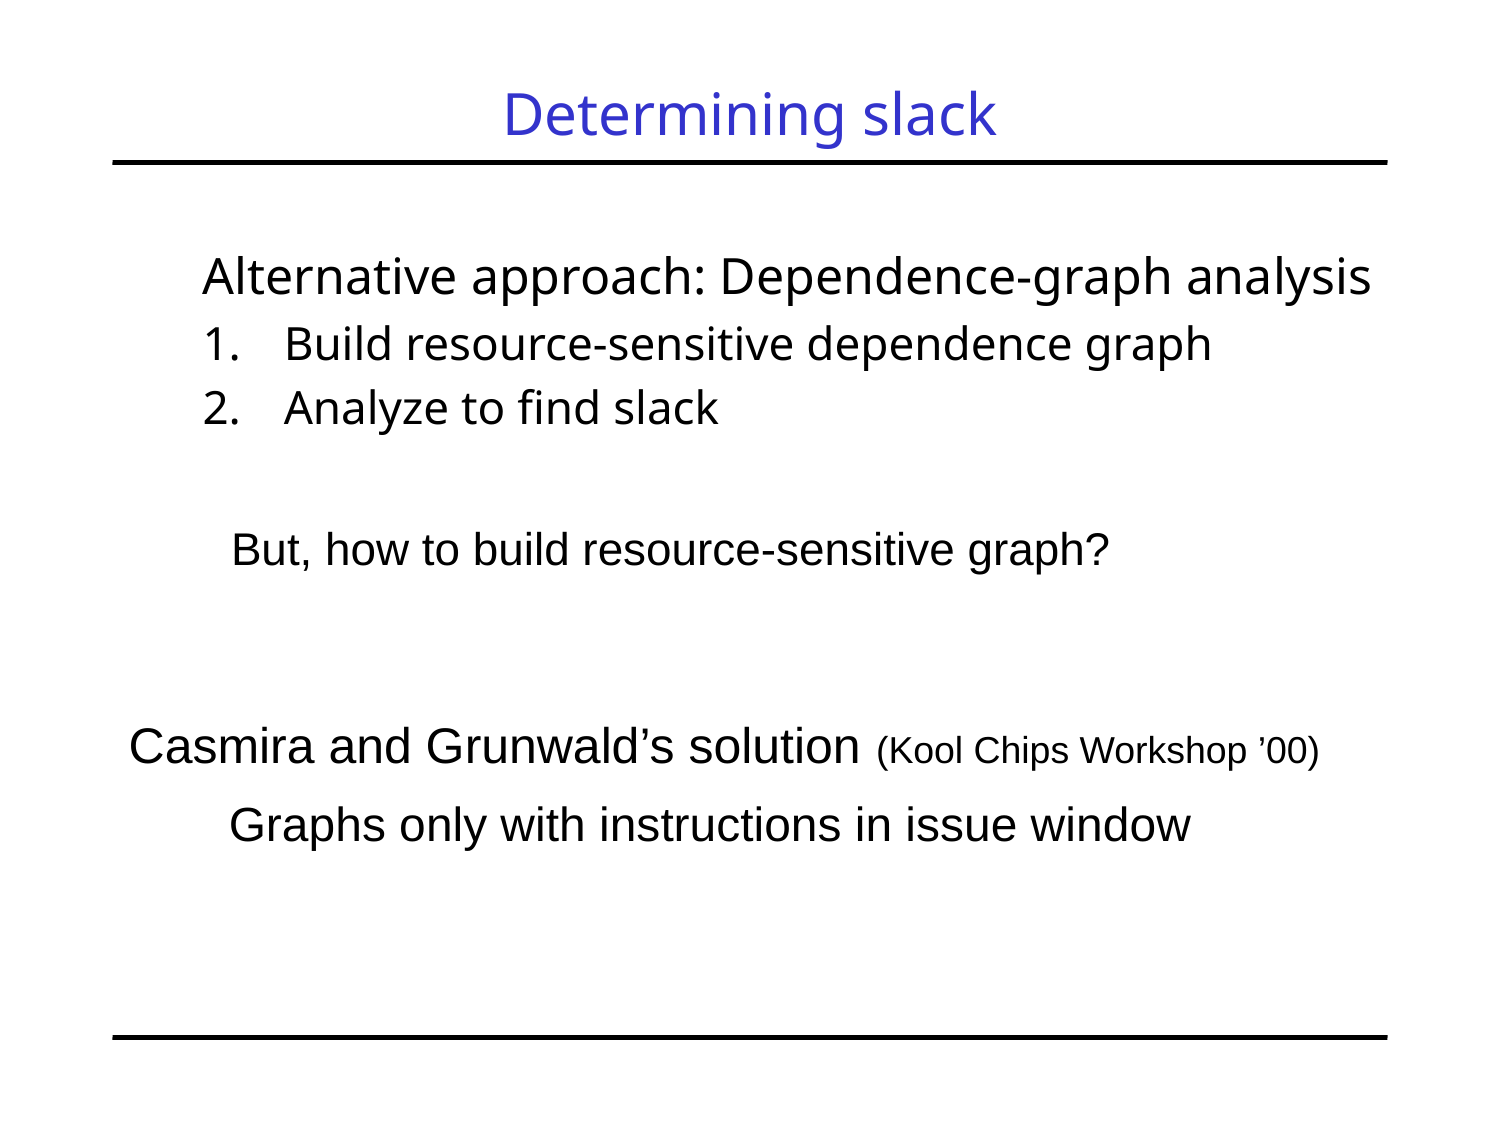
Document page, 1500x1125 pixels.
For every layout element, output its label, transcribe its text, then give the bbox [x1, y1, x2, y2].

text_box Casmira and Grunwald’s solution (Kool Chips Workshop ’00) Graphs only with instructions in issue window [113, 702, 1389, 939]
title Determining slack [112, 62, 1388, 163]
list Alternative approach: Dependence-graph analysis Build resource-sensitive dependence graph Analyze to find slack [112, 237, 1450, 477]
text_box But, how to build resource-sensitive graph? [141, 506, 1273, 606]
